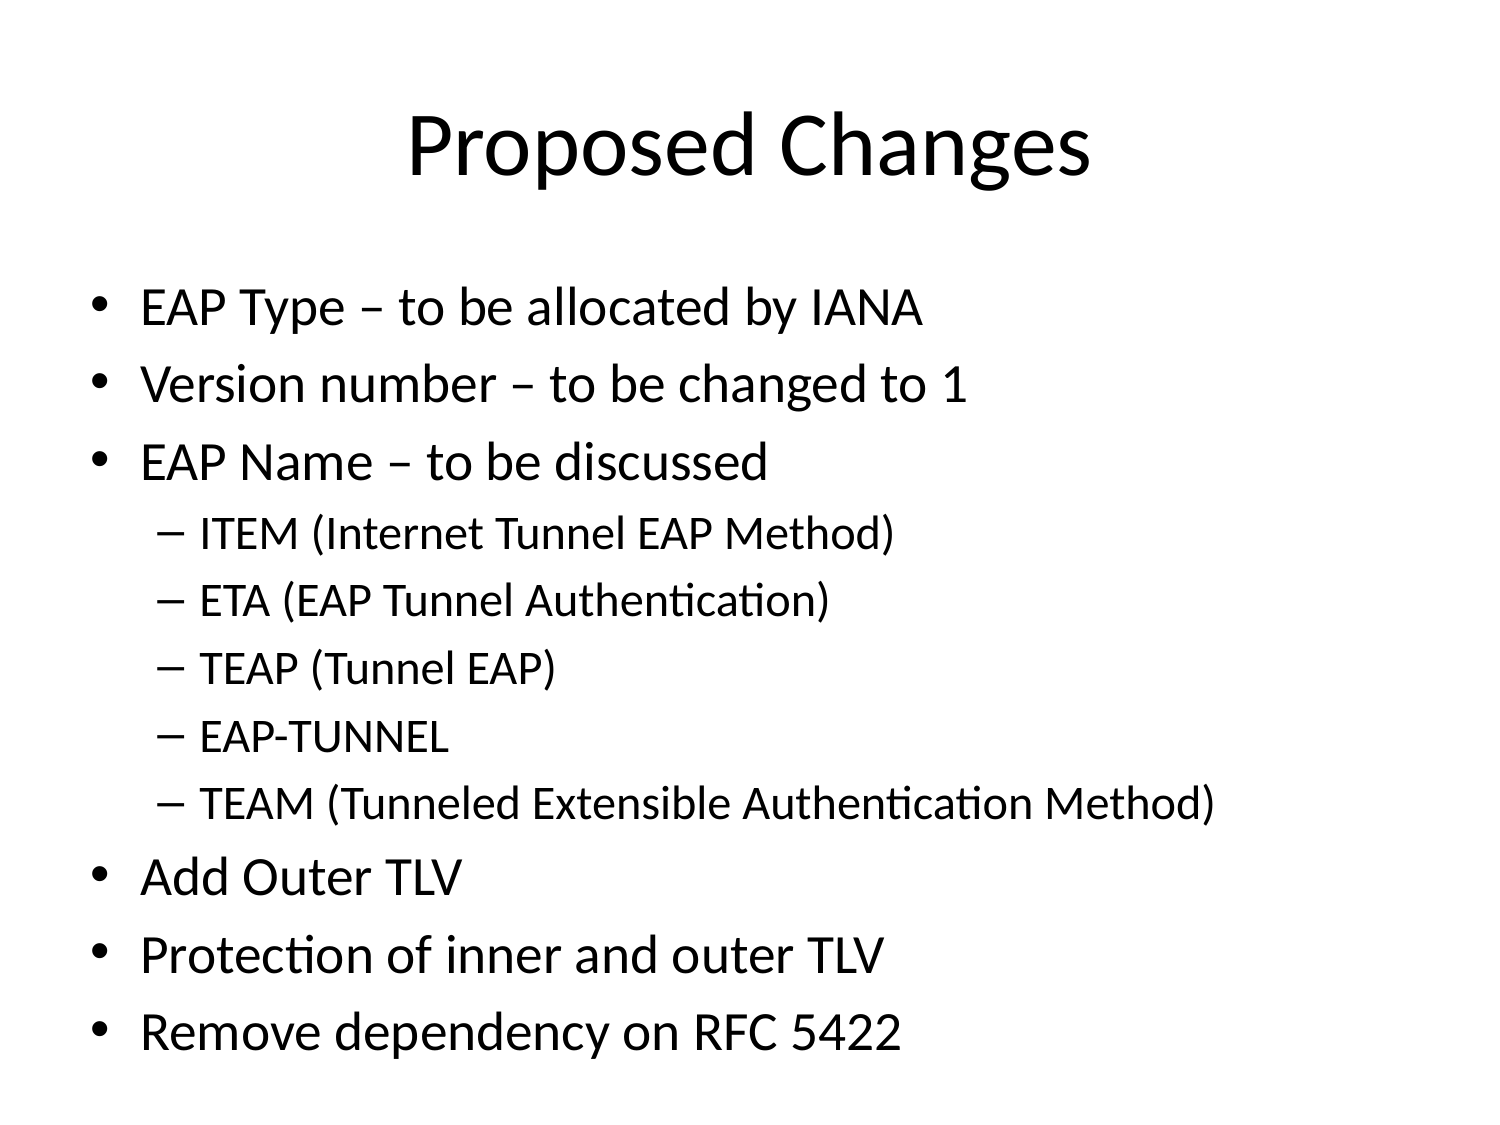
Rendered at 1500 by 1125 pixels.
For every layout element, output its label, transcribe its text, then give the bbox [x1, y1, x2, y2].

title Proposed Changes [75, 45, 1425, 233]
list EAP Type – to be allocated by IANA Version number – to be changed to 1 EAP Name – to be discussed ITEM (Internet Tunnel EAP Method) ETA (EAP Tunnel Authentication) TEAP (Tunnel EAP) EAP-TUNNEL TEAM (Tunneled Extensible Authentication Method) Add Outer TLV Protection of inner and outer TLV Remove dependency on RFC 5422 [75, 262, 1425, 1078]
